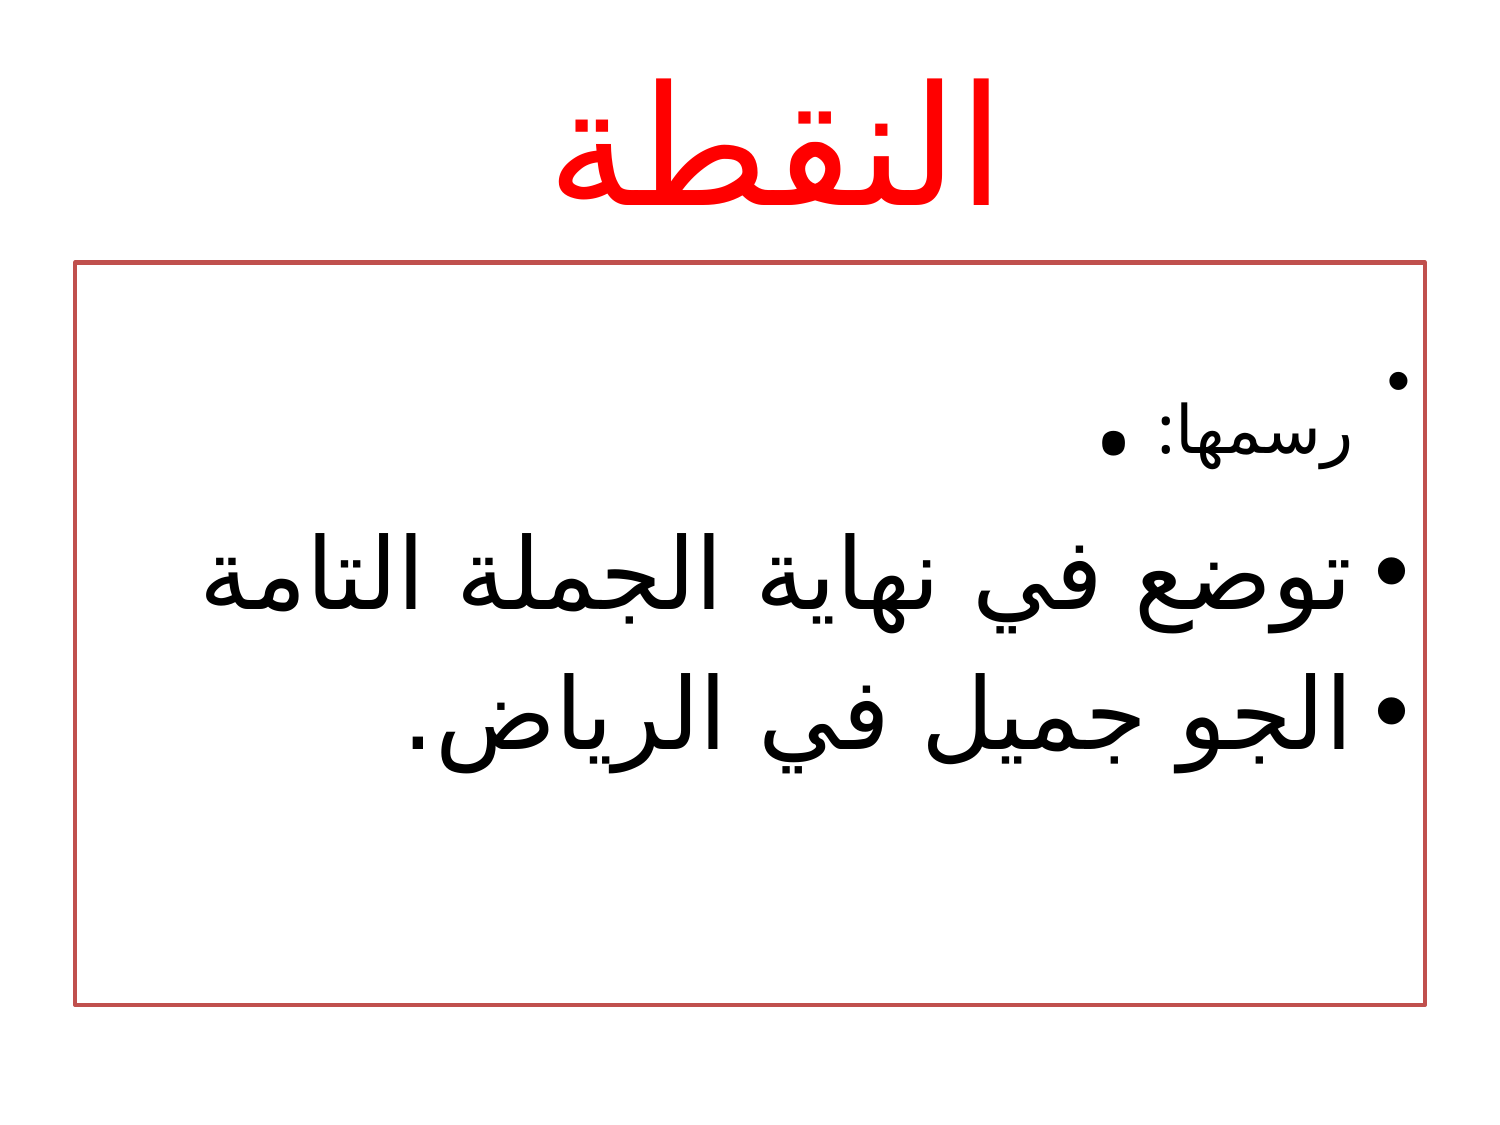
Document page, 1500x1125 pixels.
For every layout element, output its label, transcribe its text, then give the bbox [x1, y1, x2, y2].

list رسمها: . توضع في نهاية الجملة التامة الجو جميل في الرياض. [73, 260, 1427, 1007]
title النقطة [75, 45, 1425, 233]
